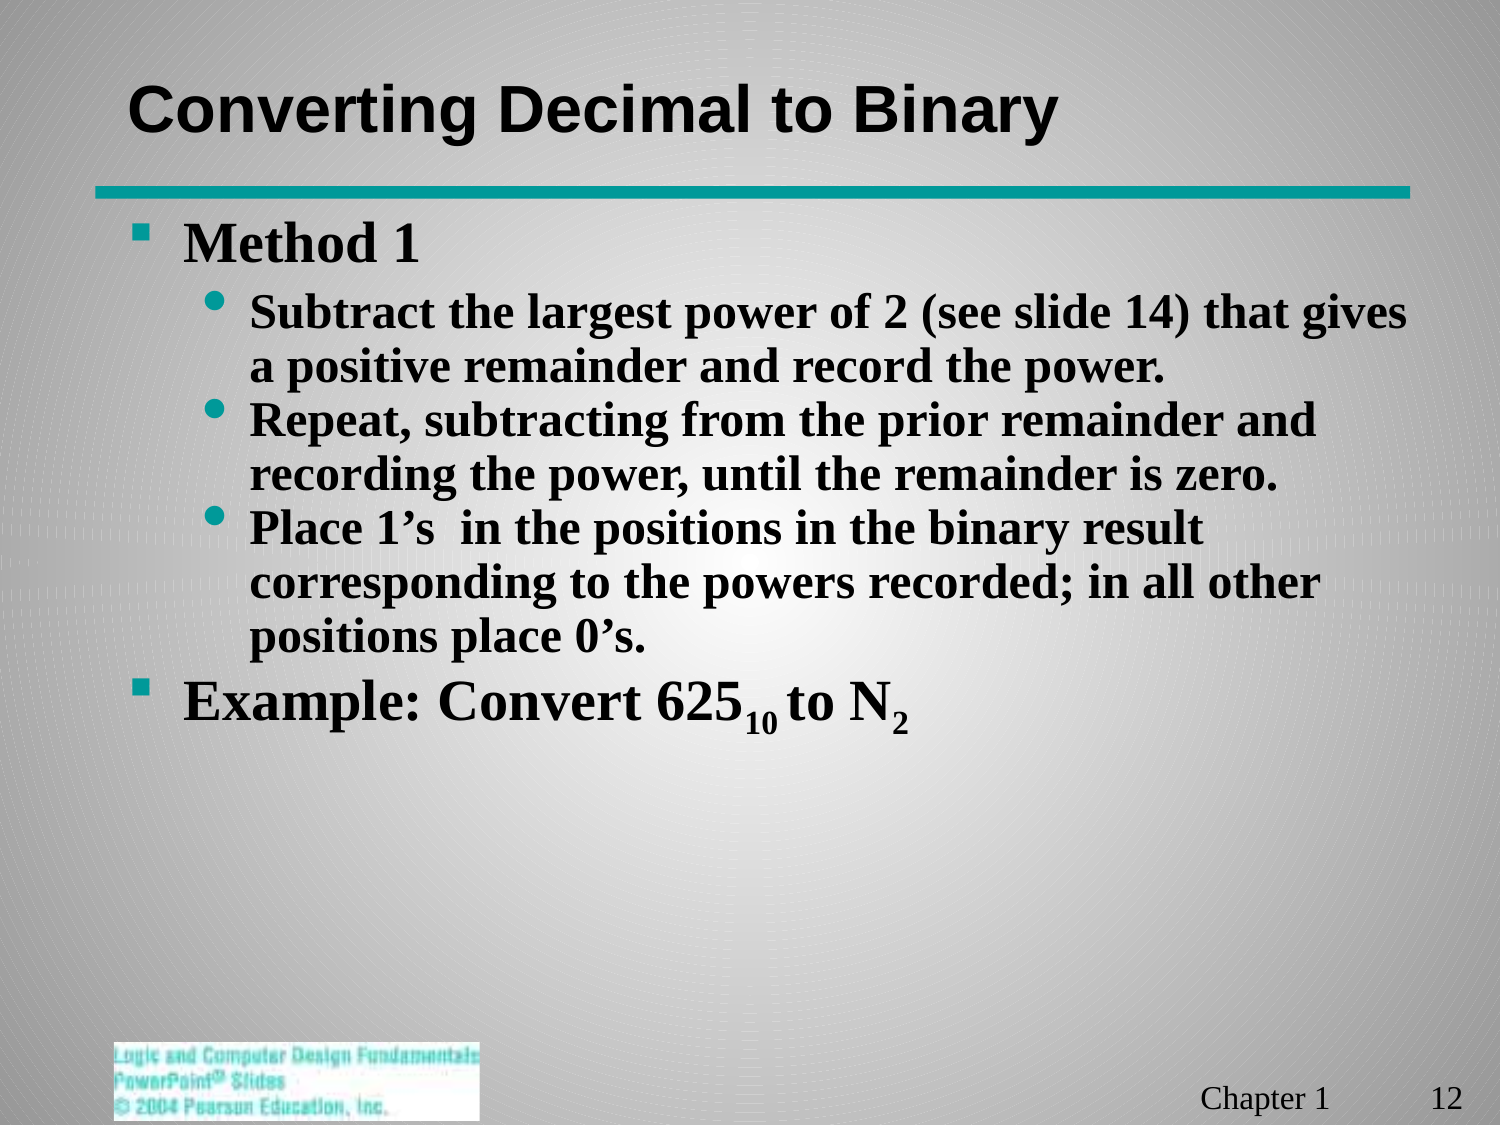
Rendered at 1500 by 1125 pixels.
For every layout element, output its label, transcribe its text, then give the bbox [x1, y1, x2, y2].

picture [113, 1042, 480, 1121]
title Converting Decimal to Binary [112, 37, 1388, 176]
list Method 1 Subtract the largest power of 2 (see slide 14) that gives a positive remainder and record the power. Repeat, subtracting from the prior remainder and recording the power, until the remainder is zero. Place 1’s in the positions in the binary result corresponding to the powers recorded; in all other positions place 0’s. Example: Convert 62510 to N2 [112, 204, 1443, 995]
slide_number Chapter 1 12 [1185, 1068, 1500, 1125]
